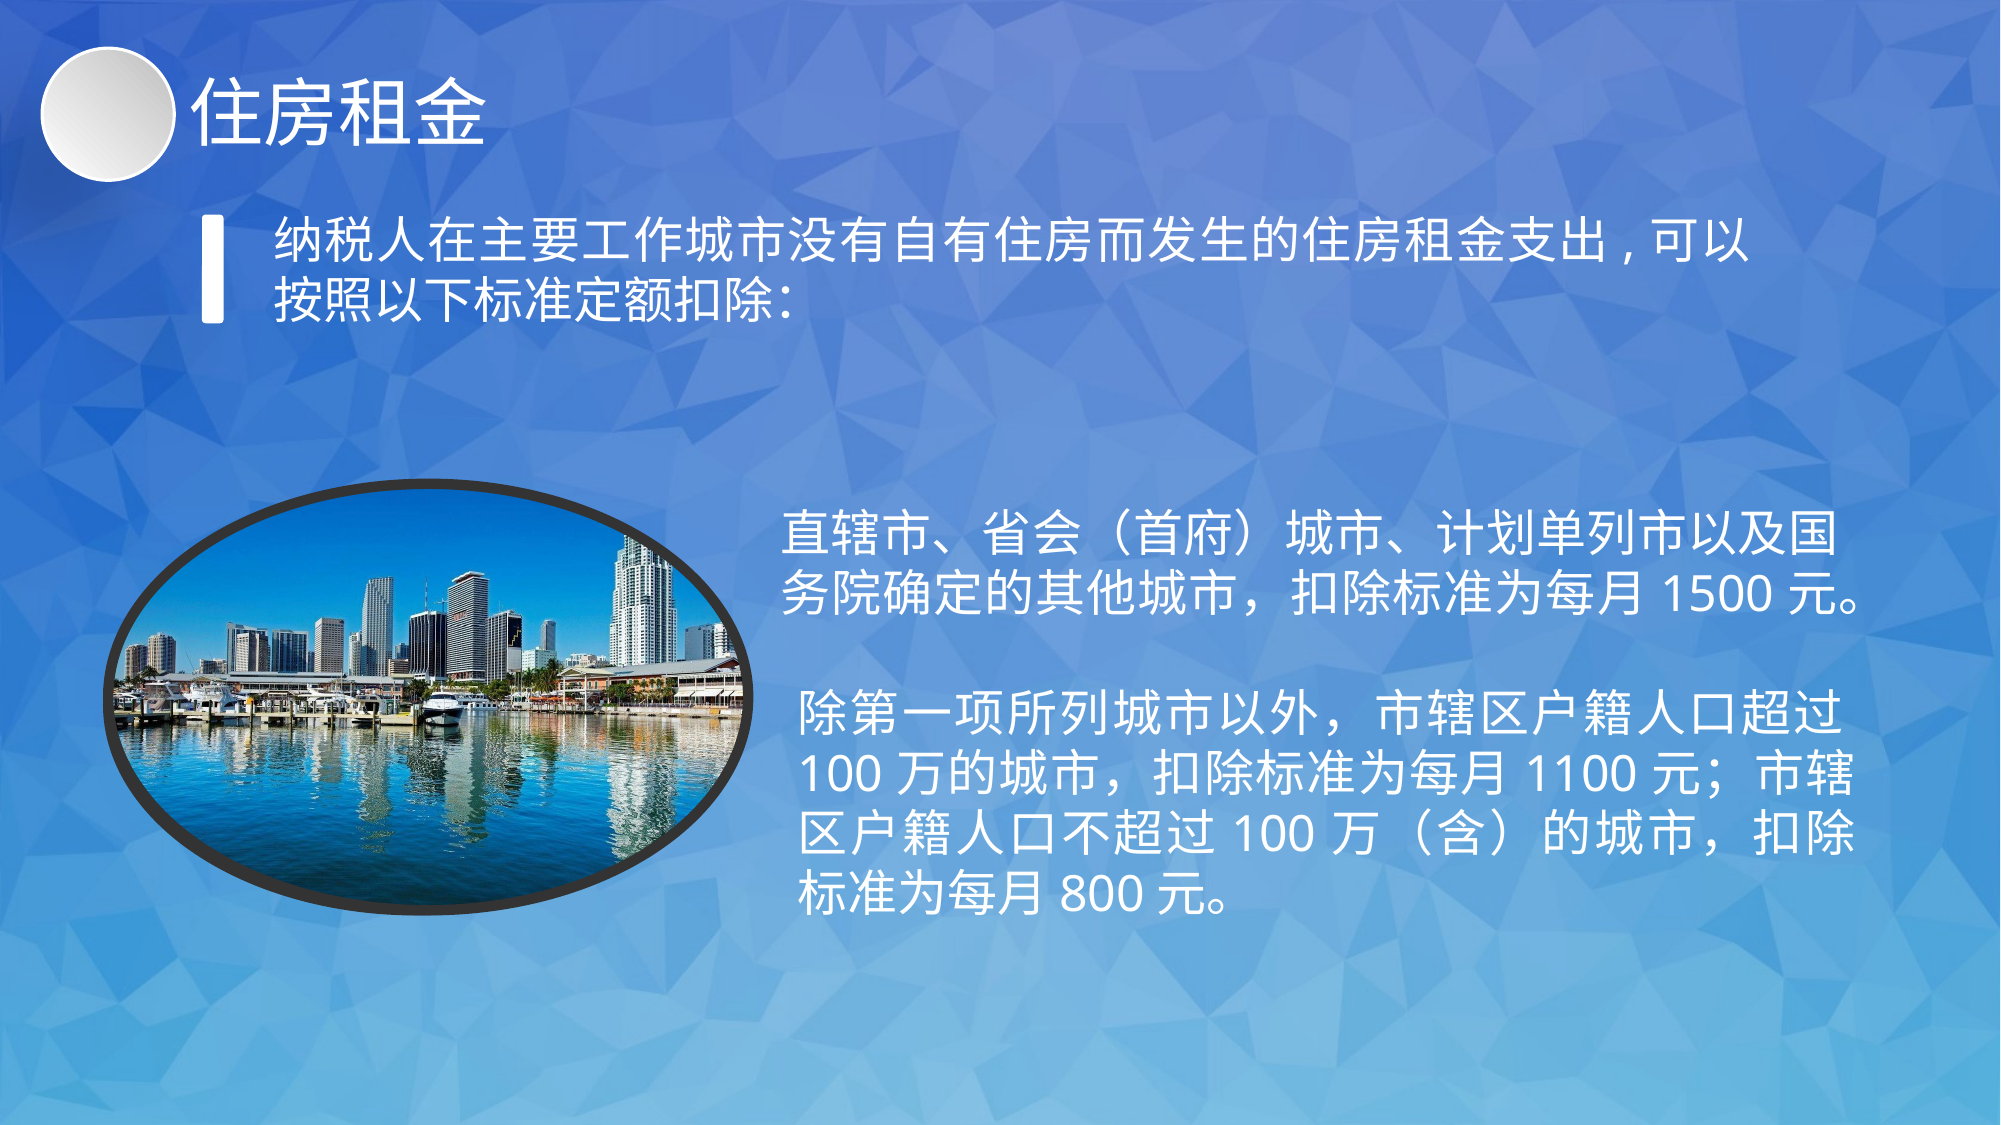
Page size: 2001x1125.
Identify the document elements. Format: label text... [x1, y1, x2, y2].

text_box [41, 47, 176, 182]
text_box 纳税人在主要工作城市没有自有住房而发生的住房租金支出,可以按照以下标准定额扣除： [258, 200, 1766, 336]
text_box 住房租金 [174, 67, 520, 161]
text_box 除第一项所列城市以外，市辖区户籍人口超过100万的城市，扣除标准为每月1100元；市辖区户籍人口不超过100万（含）的城市，扣除标准为每月800元。 [782, 674, 1871, 930]
text_box 直辖市、省会（首府）城市、计划单列市以及国务院确定的其他城市，扣除标准为每月1500元。 [765, 494, 1853, 629]
picture [0, 0, 2001, 1125]
text_box [200, 213, 225, 325]
